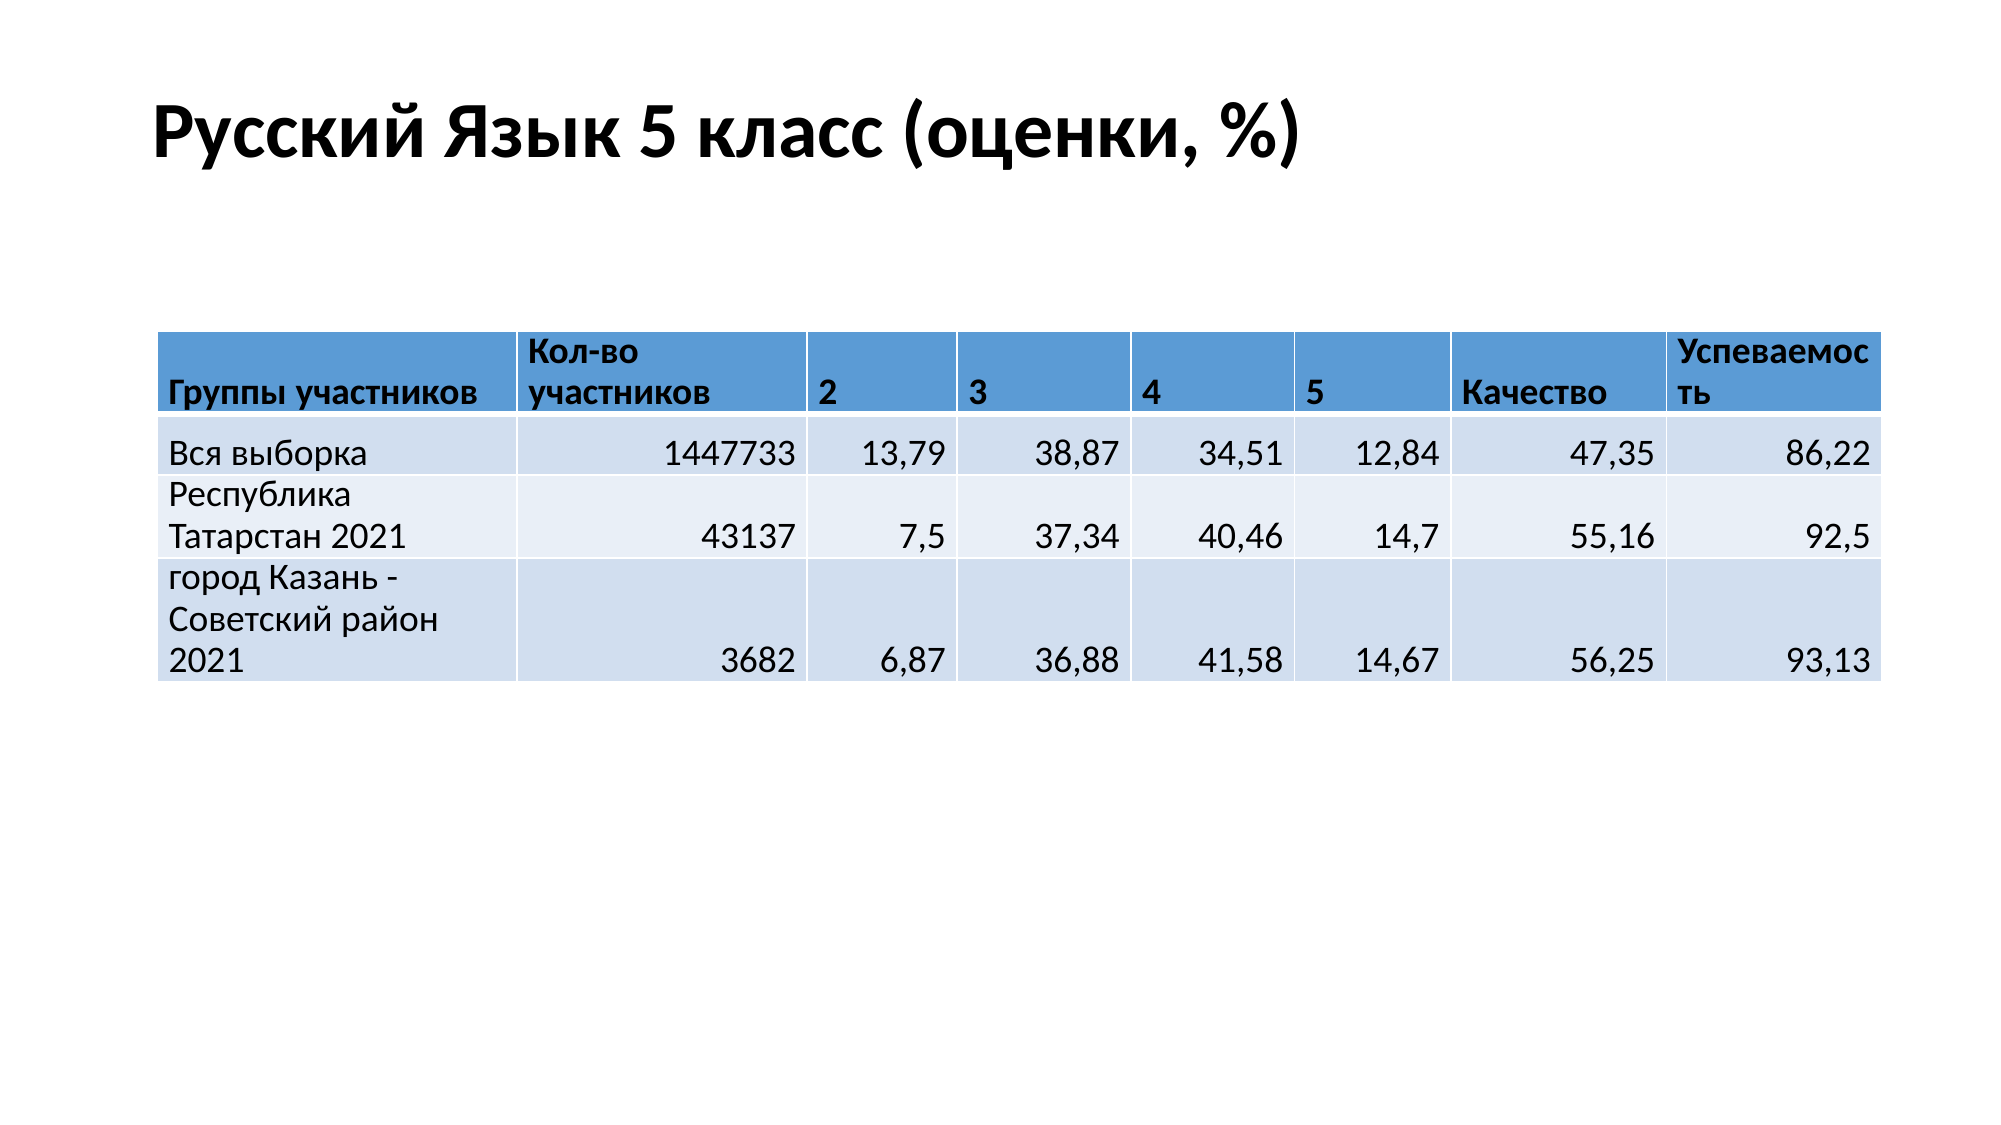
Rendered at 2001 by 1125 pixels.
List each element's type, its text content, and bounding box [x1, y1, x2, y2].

table_cell 34,51 [1132, 417, 1294, 474]
table_cell 12,84 [1295, 417, 1450, 474]
table_header Кол-во участников [518, 332, 806, 411]
table_cell 40,46 [1132, 476, 1294, 557]
table_cell 55,16 [1452, 476, 1666, 557]
table_cell 14,7 [1295, 476, 1450, 557]
table_cell 37,34 [958, 476, 1130, 557]
table_cell 7,5 [808, 476, 956, 557]
table_header Качество [1452, 332, 1666, 411]
table_cell город Казань - Советский район 2021 [158, 559, 516, 681]
table_cell 38,87 [958, 417, 1130, 474]
table_cell 92,5 [1667, 476, 1881, 557]
table_header Группы участников [158, 332, 516, 411]
table_header 2 [808, 332, 956, 411]
table_header Успеваемость [1667, 332, 1881, 411]
table_cell 3682 [518, 559, 806, 681]
table_header 4 [1132, 332, 1294, 411]
title Русский Язык 5 класс (оценки, %) [137, 59, 1863, 278]
table_cell 14,67 [1295, 559, 1450, 681]
table_cell 47,35 [1452, 417, 1666, 474]
table_cell 86,22 [1667, 417, 1881, 474]
table_cell 36,88 [958, 559, 1130, 681]
table_cell Вся выборка [158, 417, 516, 474]
table_cell 6,87 [808, 559, 956, 681]
table_cell Республика Татарстан 2021 [158, 476, 516, 557]
table_header 5 [1295, 332, 1450, 411]
table_header 3 [958, 332, 1130, 411]
table_cell 56,25 [1452, 559, 1666, 681]
table_cell 13,79 [808, 417, 956, 474]
table_cell 41,58 [1132, 559, 1294, 681]
table_cell 43137 [518, 476, 806, 557]
table_cell 93,13 [1667, 559, 1881, 681]
table_cell 1447733 [518, 417, 806, 474]
